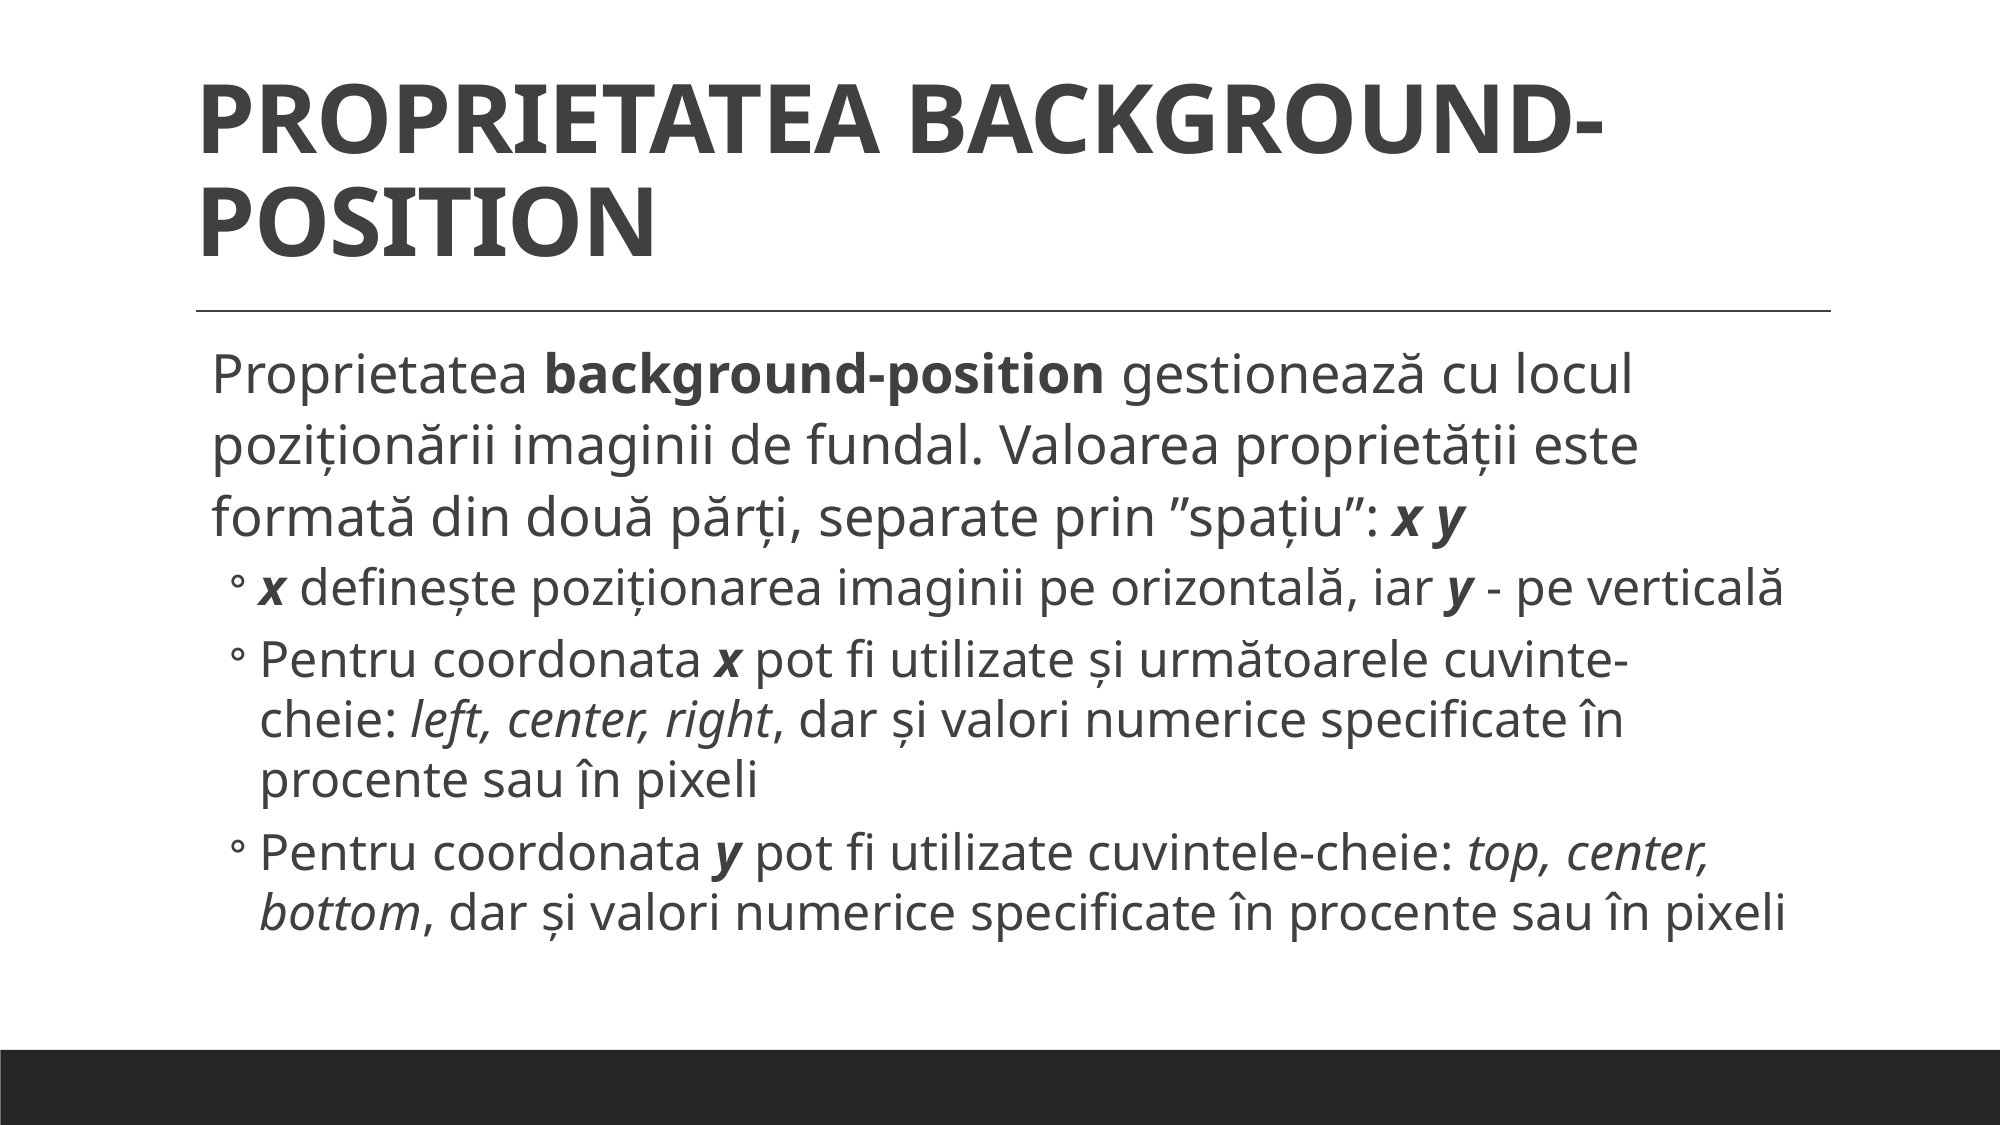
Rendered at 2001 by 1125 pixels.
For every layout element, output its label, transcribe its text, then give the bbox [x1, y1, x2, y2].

list Proprietatea background-position gestionează cu locul poziționării imaginii de fundal. Valoarea proprietății este formată din două părți, separate prin ”spațiu”: x y x definește poziționarea imaginii pe orizontală, iar y - pe verticală Pentru coordonata x pot fi utilizate și următoarele cuvinte-cheie: left, center, right, dar și valori numerice specificate în procente sau în pixeli Pentru coordonata y pot fi utilizate cuvintele-cheie: top, center, bottom, dar și valori numerice specificate în procente sau în pixeli [196, 324, 1847, 1023]
title PROPRIETATEA BACKGROUND-POSITION [180, 47, 1830, 285]
